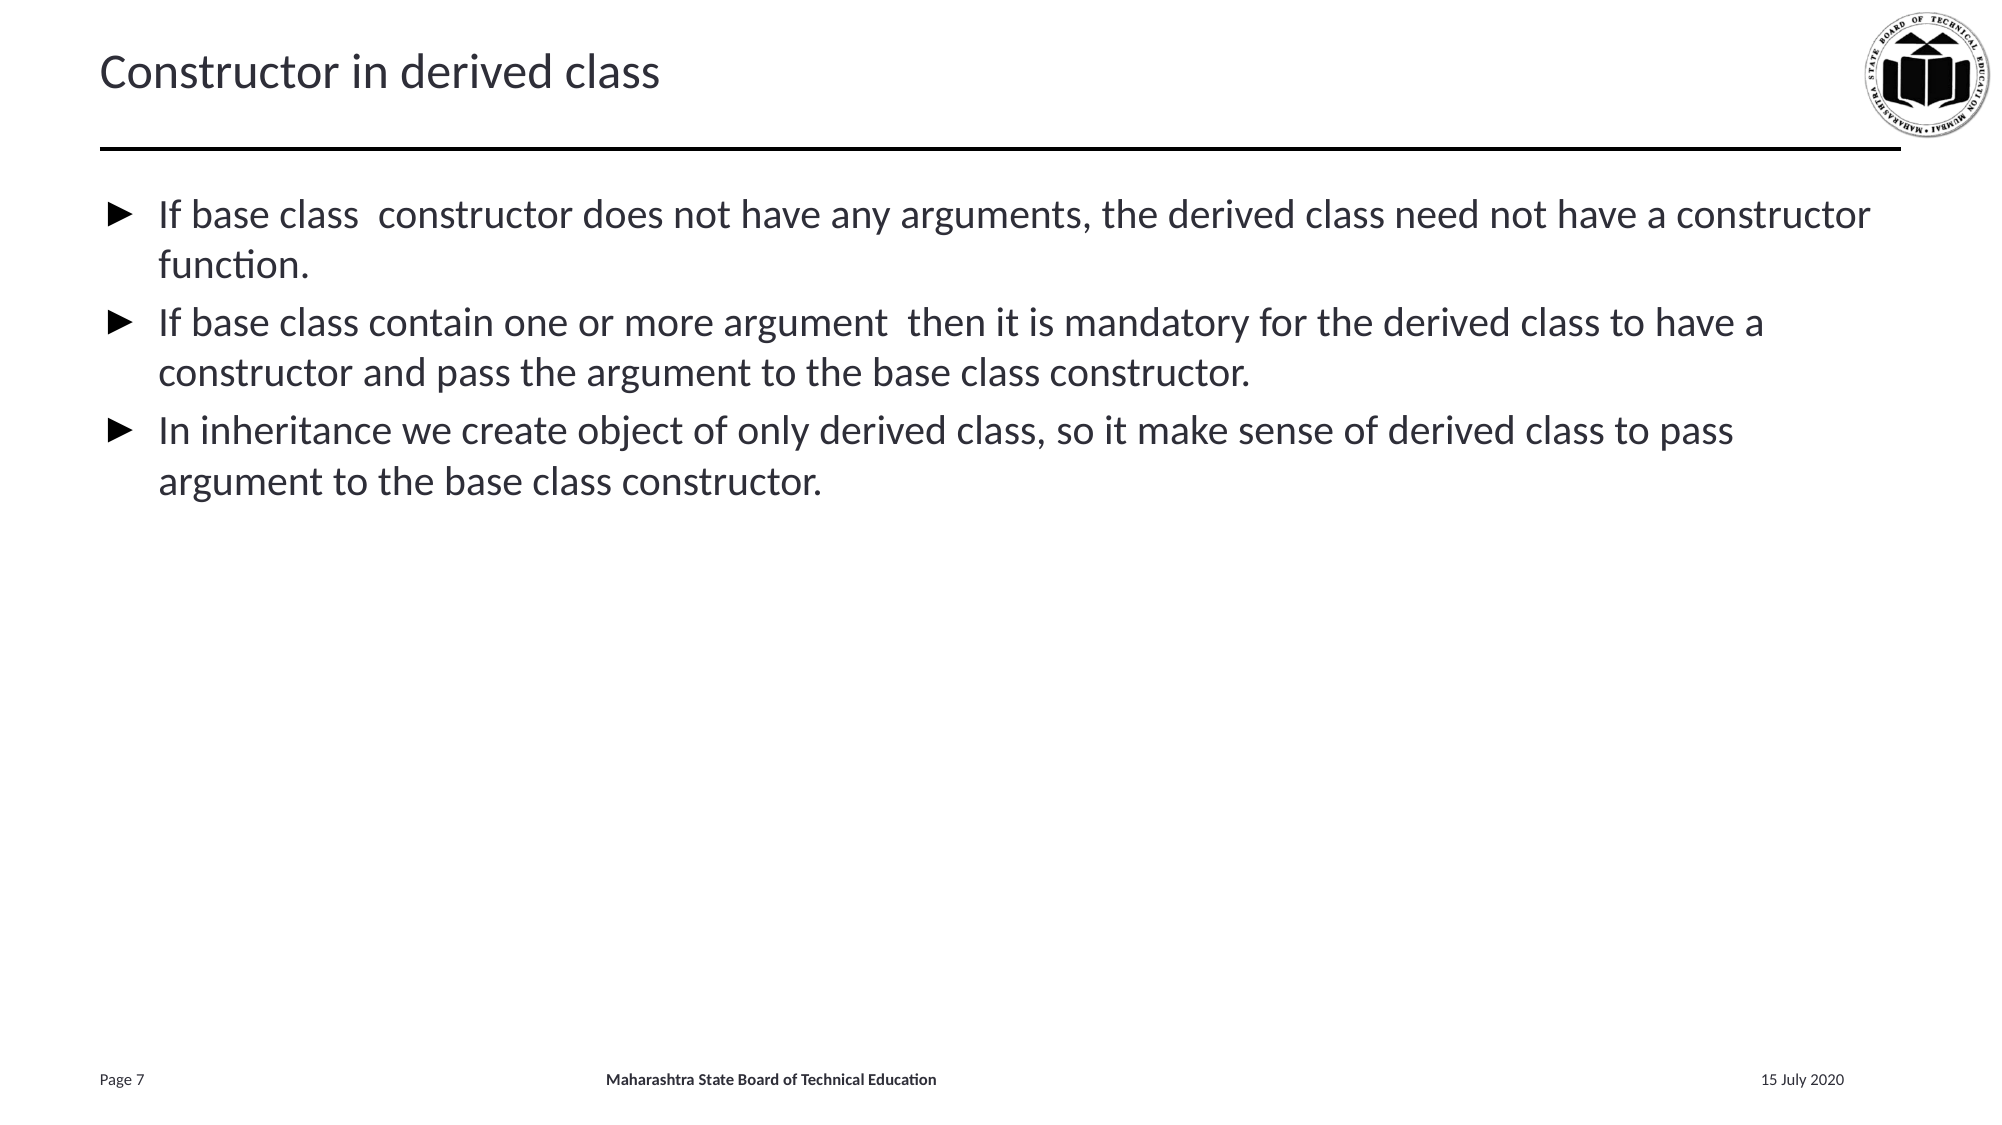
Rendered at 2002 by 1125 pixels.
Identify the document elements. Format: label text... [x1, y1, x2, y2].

list If base class constructor does not have any arguments, the derived class need not have a constructor function. If base class contain one or more argument then it is mandatory for the derived class to have a constructor and pass the argument to the base class constructor. In inheritance we create object of only derived class, so it make sense of derived class to pass argument to the base class constructor. [100, 186, 1901, 999]
picture [1852, 0, 2001, 149]
title Constructor in derived class [100, 48, 1901, 146]
